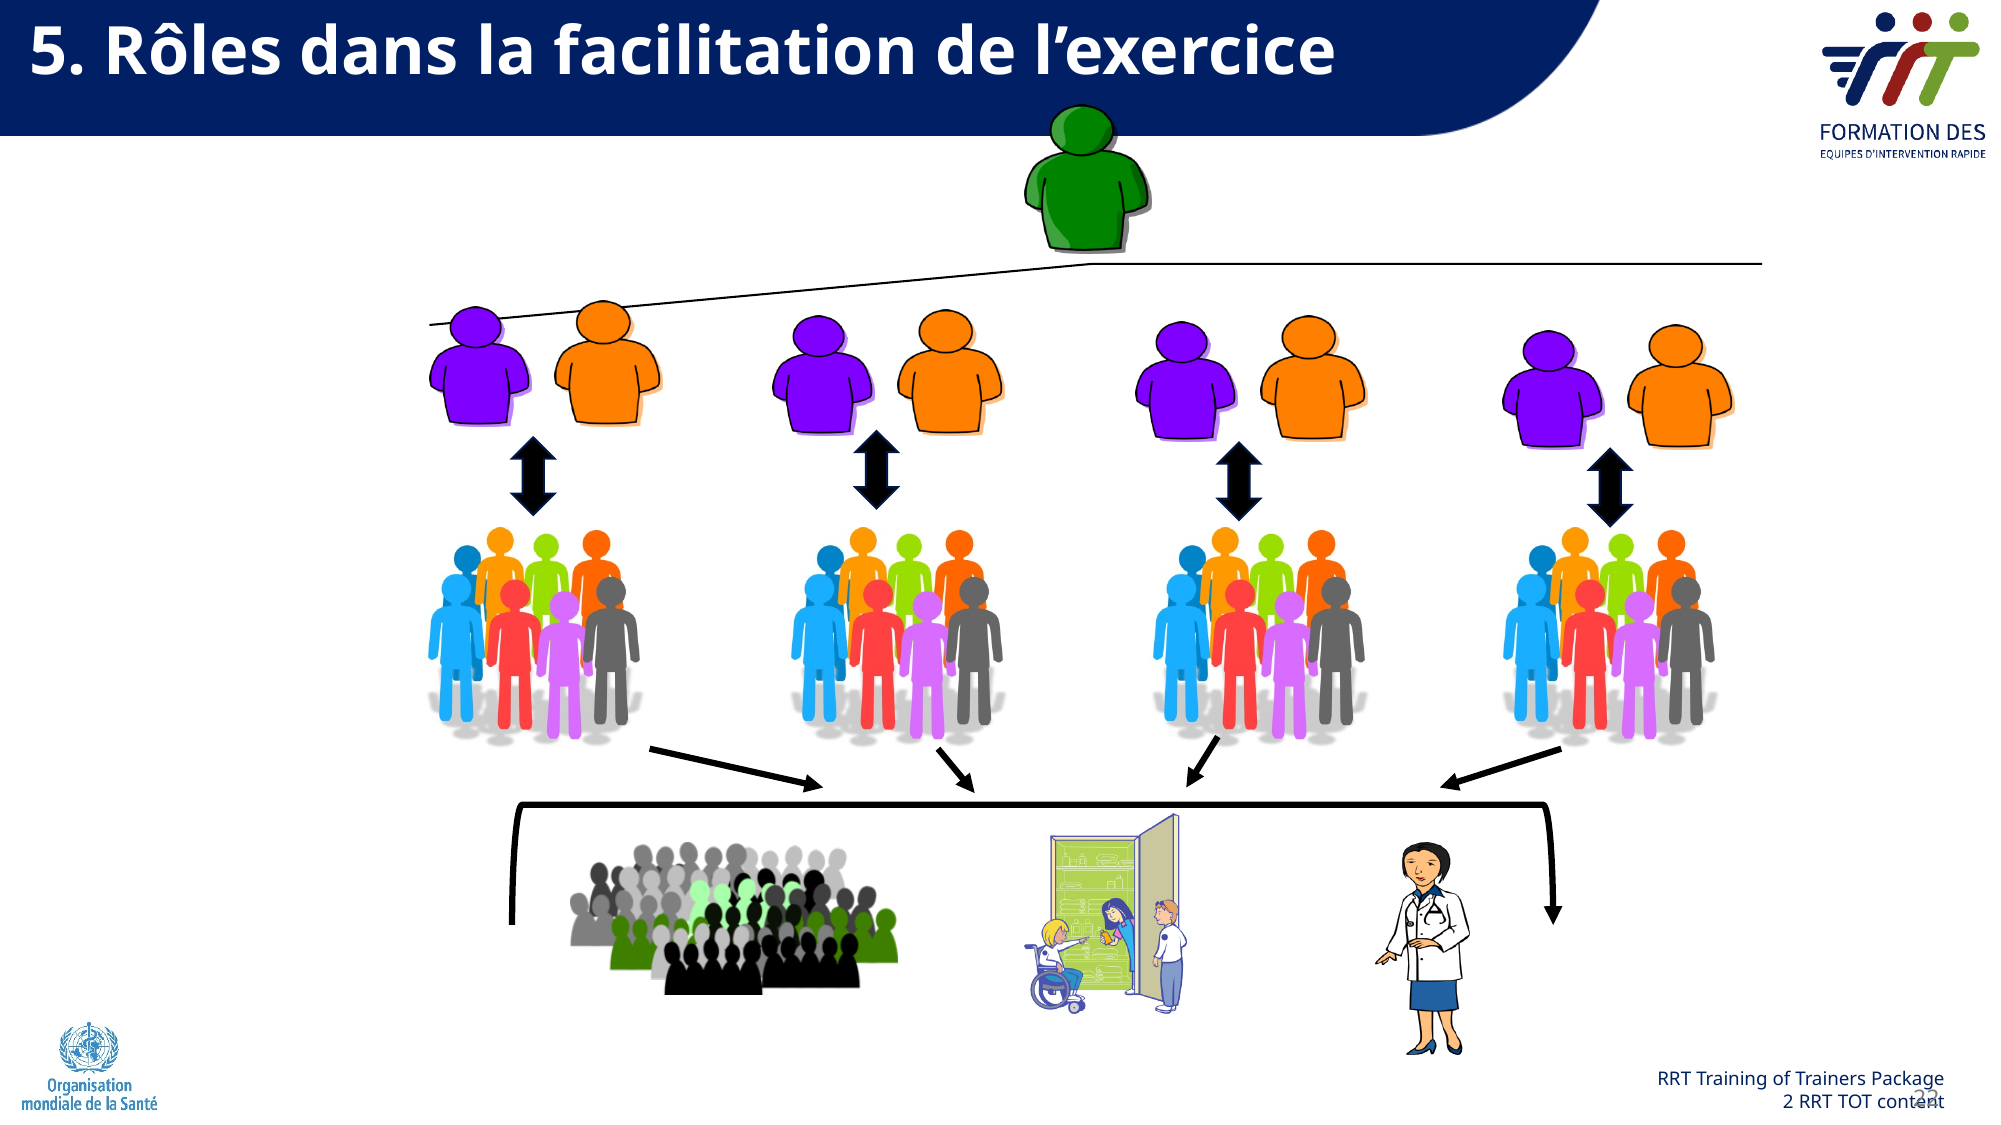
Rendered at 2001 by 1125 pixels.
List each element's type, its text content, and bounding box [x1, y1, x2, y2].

picture [771, 315, 875, 436]
text_box [511, 804, 1560, 925]
picture [0, 0, 1623, 254]
picture [20, 1020, 158, 1111]
text_box [855, 430, 898, 509]
picture [786, 527, 1009, 749]
picture [1134, 321, 1238, 442]
picture [1024, 813, 1187, 1014]
picture [1375, 842, 1471, 1055]
picture [1259, 315, 1368, 442]
text_box [532, 313, 554, 321]
text_box [1217, 442, 1261, 520]
picture [1501, 329, 1605, 451]
text_box [663, 263, 1763, 315]
picture [1499, 527, 1722, 749]
picture [1626, 323, 1736, 451]
picture [896, 309, 1005, 436]
text_box [1186, 749, 1211, 788]
text_box [1439, 749, 1561, 790]
picture [424, 527, 647, 749]
picture [1820, 11, 1986, 160]
picture [570, 842, 898, 995]
text_box [649, 748, 824, 791]
picture [1149, 527, 1371, 749]
text_box [938, 749, 975, 794]
text_box [512, 437, 555, 515]
picture [554, 300, 663, 427]
text_box [1588, 448, 1632, 527]
title 5. Rôles dans la facilitation de l’exercice [21, 0, 1459, 107]
picture [429, 306, 532, 427]
